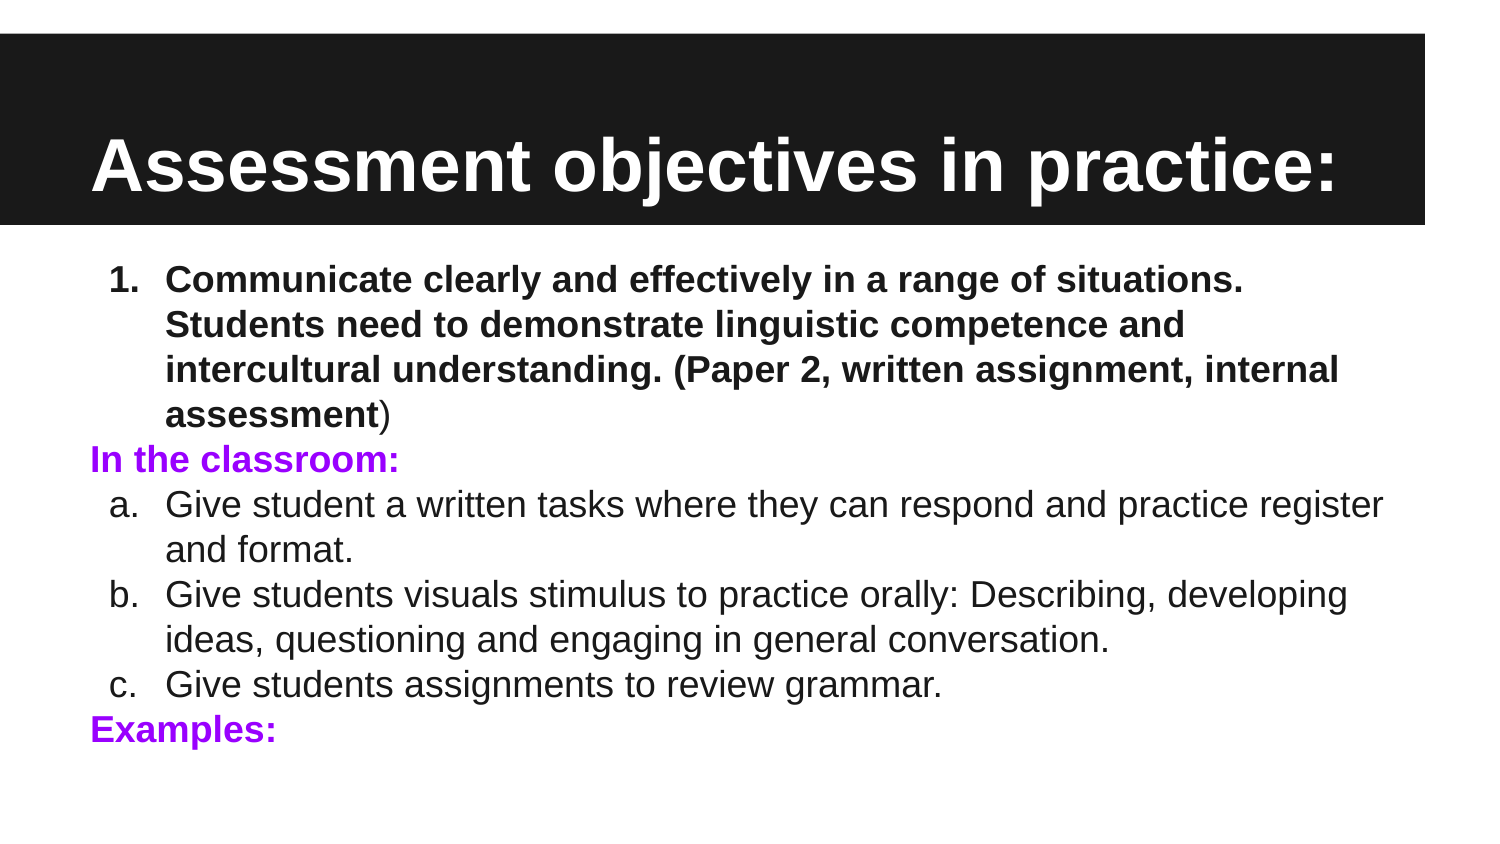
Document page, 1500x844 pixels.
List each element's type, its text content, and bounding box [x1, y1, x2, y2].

title Assessment objectives in practice: [75, 33, 1425, 221]
list Communicate clearly and effectively in a range of situations. Students need to demonstrate linguistic competence and intercultural understanding. (Paper 2, written assignment, internal assessment) In the classroom: Give student a written tasks where they can respond and practice register and format. Give students visuals stimulus to practice orally: Describing, developing ideas, questioning and engaging in general conversation. Give students assignments to review grammar. Examples: [75, 239, 1425, 808]
